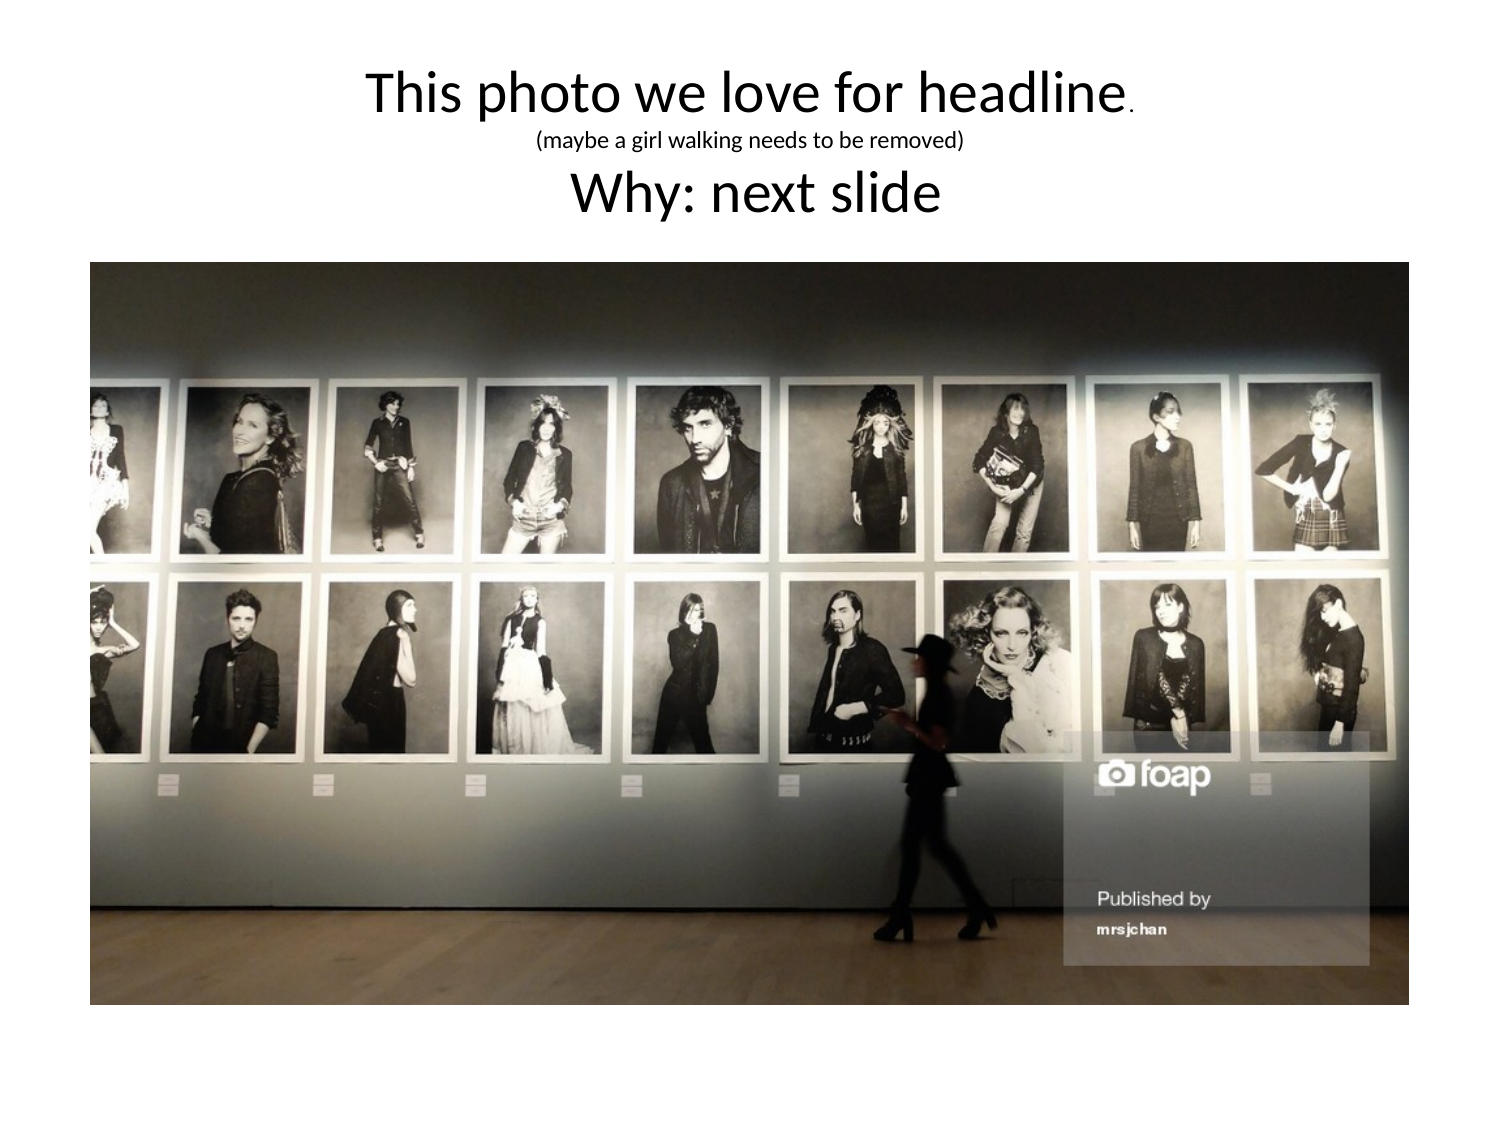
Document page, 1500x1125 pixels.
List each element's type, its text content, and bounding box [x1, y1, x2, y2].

title This photo we love for headline. (maybe a girl walking needs to be removed) Why: next slide [75, 45, 1425, 233]
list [90, 262, 1410, 1006]
